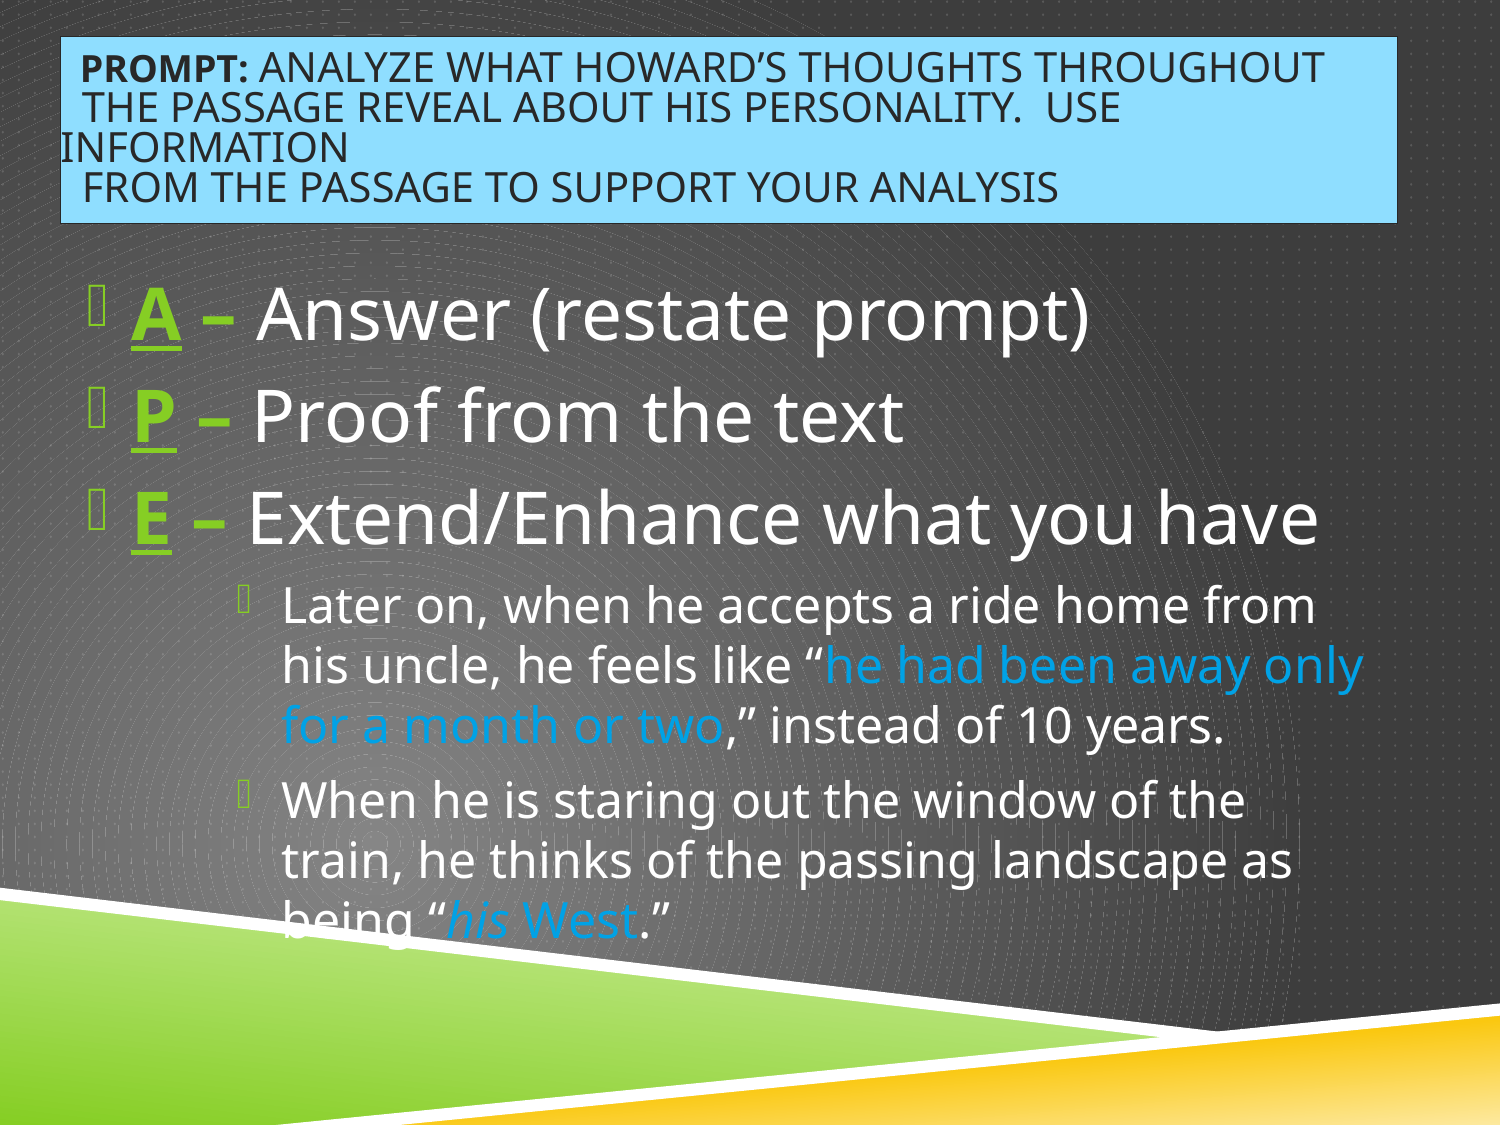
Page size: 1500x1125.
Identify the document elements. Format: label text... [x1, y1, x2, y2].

text_box A – Answer (restate prompt) P – Proof from the text E – Extend/Enhance what you have Later on, when he accepts a ride home from his uncle, he feels like “he had been away only for a month or two,” instead of 10 years. When he is staring out the window of the train, he thinks of the passing landscape as being “his West.” [60, 267, 1398, 950]
text_box PROMPT: ANALYZE WHAT HOWARD’S THOUGHTS THROUGHOUT THE PASSAGE REVEAL ABOUT HIS PERSONALITY. USE INFORMATION FROM THE PASSAGE TO SUPPORT YOUR ANALYSIS [60, 36, 1398, 224]
